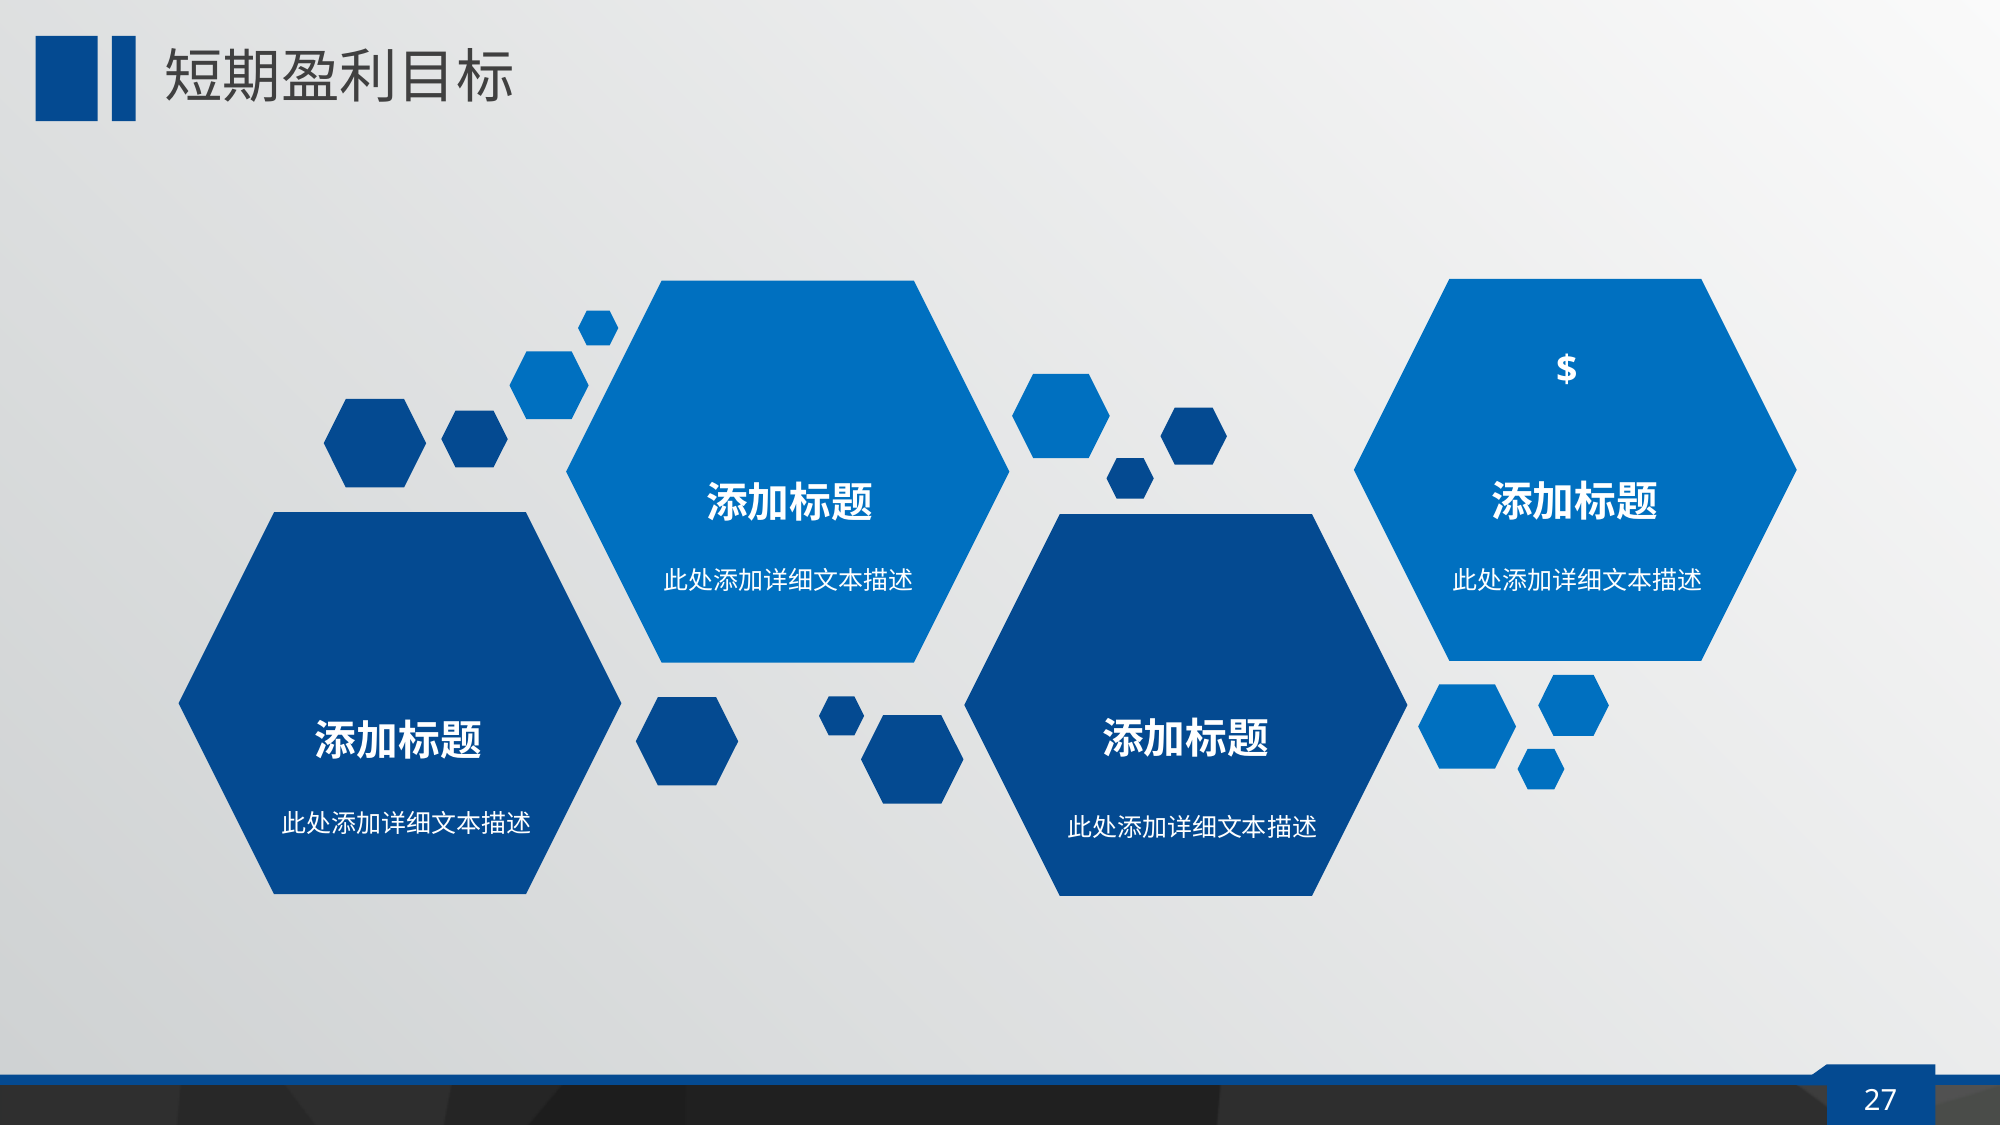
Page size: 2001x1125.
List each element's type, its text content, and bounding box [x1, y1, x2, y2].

picture [0, 1085, 1827, 1125]
picture [1936, 1085, 2000, 1125]
text_box [1105, 457, 1155, 500]
text_box [322, 397, 428, 489]
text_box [178, 512, 622, 895]
text_box [1159, 406, 1229, 466]
title 短期盈利目标 [150, 36, 938, 122]
text_box [817, 695, 866, 737]
text_box [634, 695, 740, 787]
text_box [1353, 278, 1797, 661]
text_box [566, 280, 1010, 663]
text_box [1417, 683, 1518, 770]
text_box [508, 350, 566, 421]
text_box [964, 513, 1408, 896]
text_box [440, 409, 509, 469]
text_box [859, 714, 964, 805]
text_box [1010, 372, 1111, 460]
text_box [1516, 747, 1566, 791]
text_box [1537, 673, 1610, 737]
